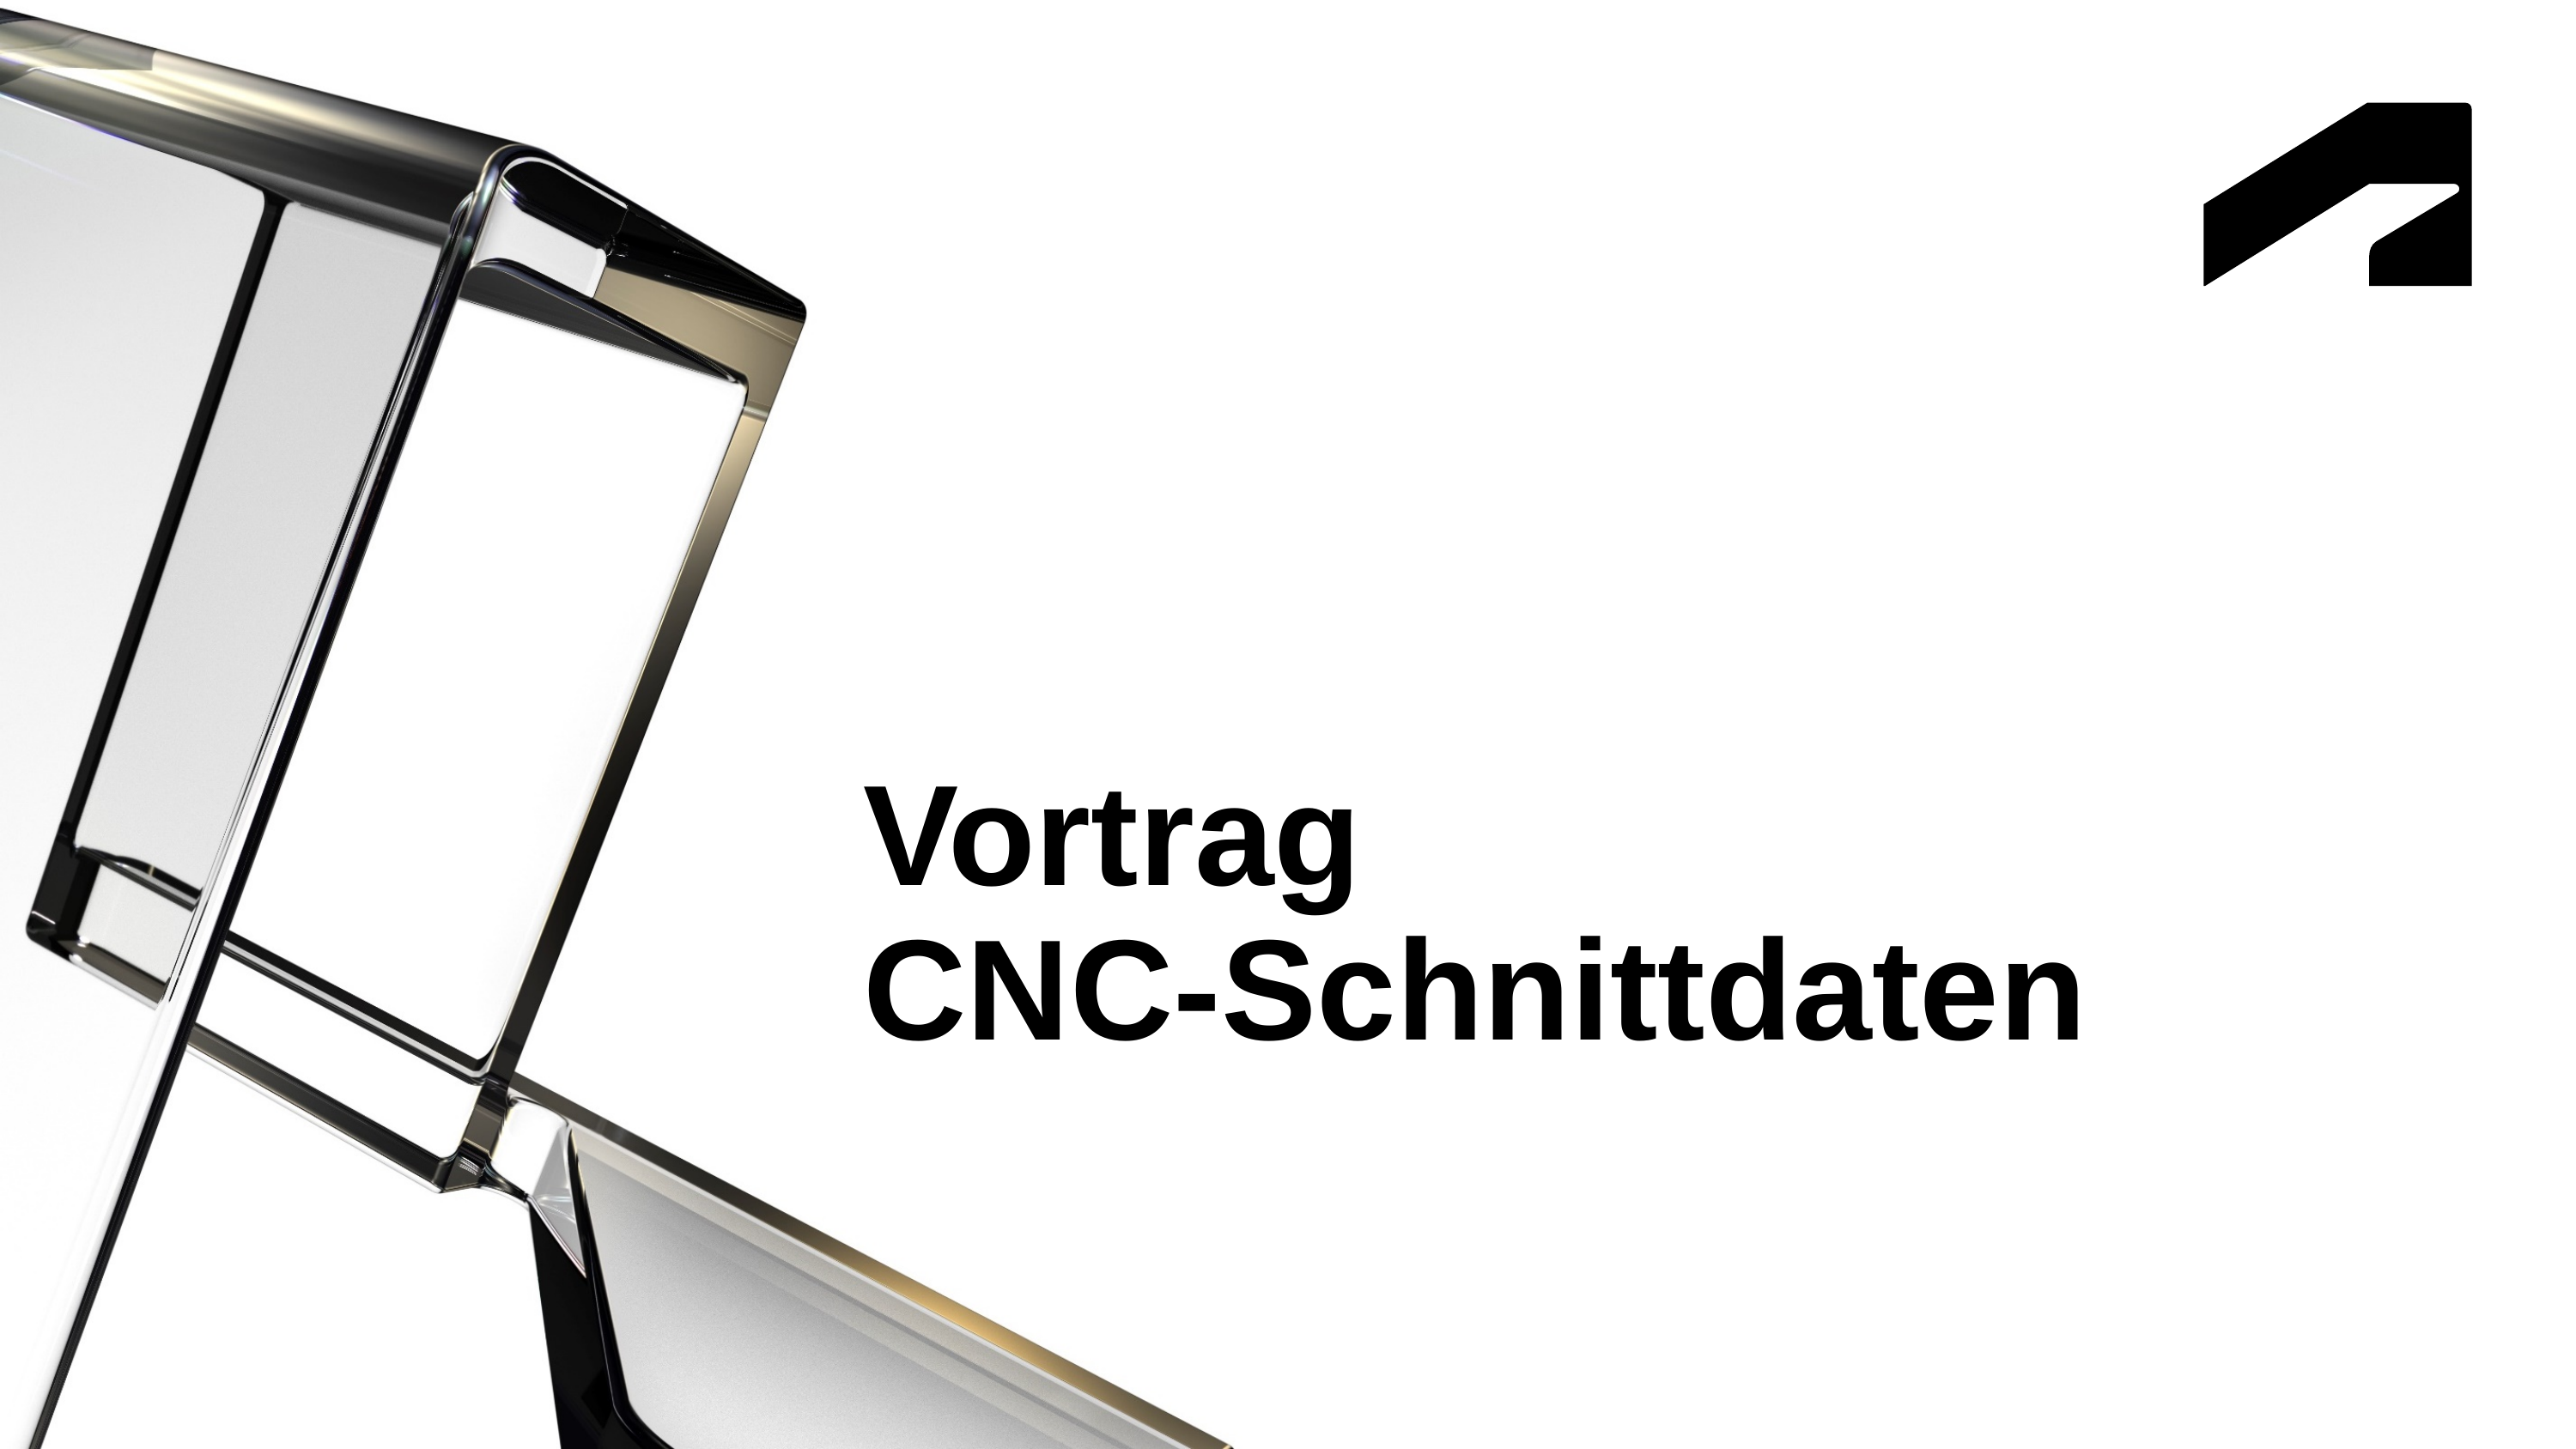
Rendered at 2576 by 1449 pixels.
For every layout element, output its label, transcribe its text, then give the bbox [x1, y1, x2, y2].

picture [0, 0, 1289, 1449]
title Vortrag CNC-Schnittdaten [863, 758, 2479, 1071]
